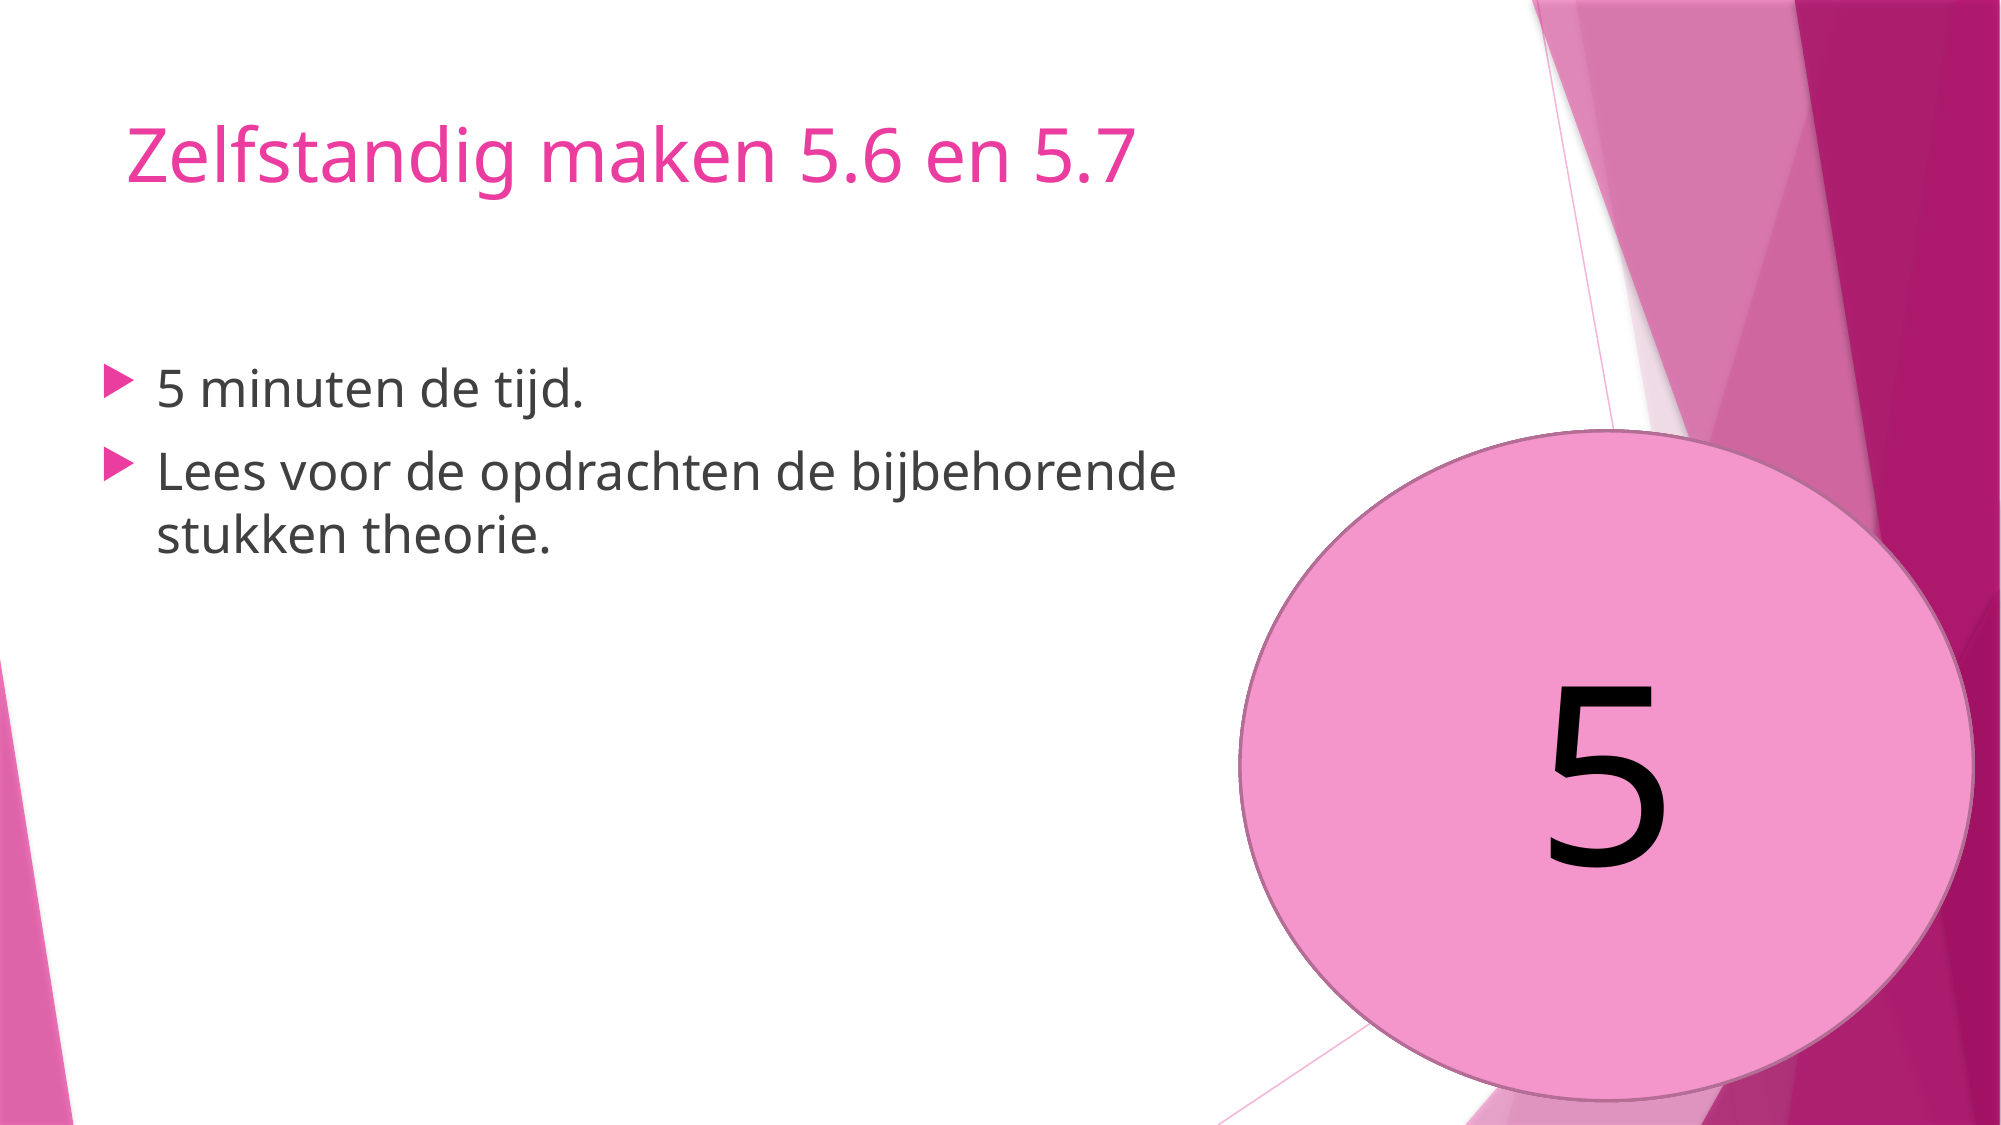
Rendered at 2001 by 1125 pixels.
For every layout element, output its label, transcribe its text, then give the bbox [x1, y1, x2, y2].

list 5 minuten de tijd. Lees voor de opdrachten de bijbehorende stukken theorie. [85, 348, 1290, 1125]
text_box 5 [1238, 429, 1975, 1103]
title Zelfstandig maken 5.6 en 5.7 [111, 99, 1522, 317]
